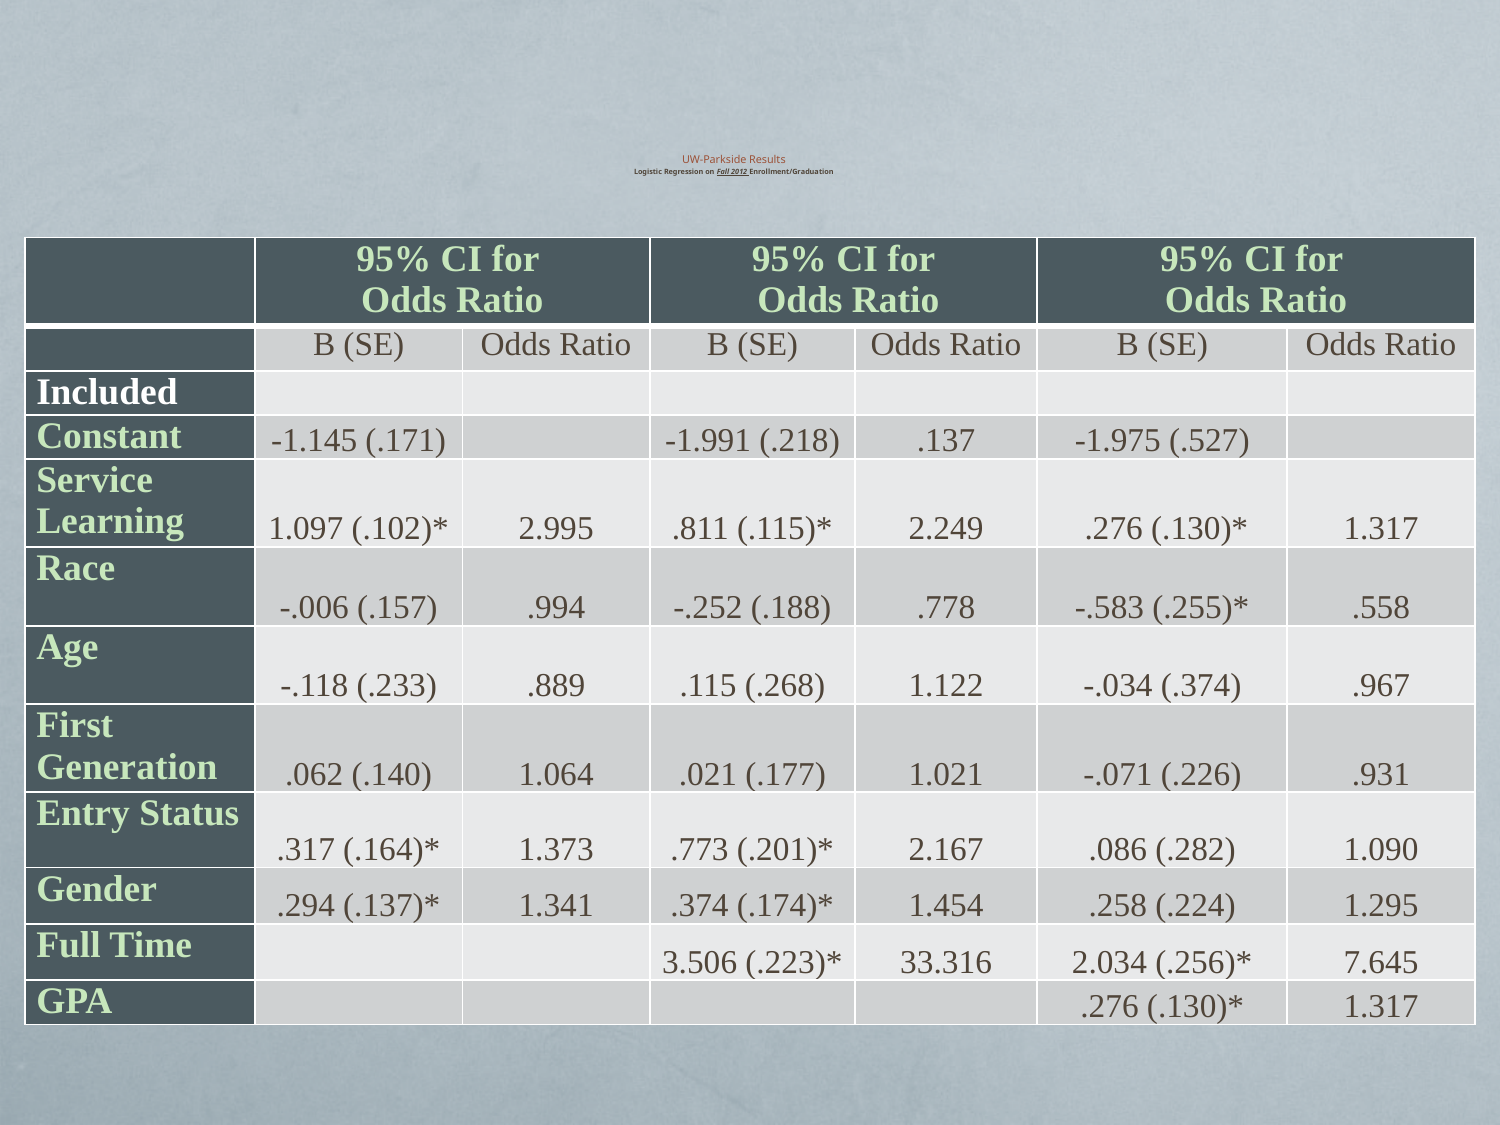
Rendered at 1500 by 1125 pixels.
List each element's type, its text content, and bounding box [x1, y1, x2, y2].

table_cell 2.995 [463, 460, 649, 546]
table_cell Included [26, 372, 254, 414]
table_cell .137 [856, 416, 1036, 458]
table_cell .086 (.282) [1038, 793, 1286, 867]
table_cell .558 [1288, 548, 1474, 625]
table_cell 1.341 [463, 868, 649, 923]
table_cell B (SE) [651, 329, 854, 370]
table_cell .276 (.130)* [1038, 981, 1286, 1024]
table_cell [463, 925, 649, 979]
table_cell .062 (.140) [256, 705, 462, 791]
table_cell 1.122 [856, 627, 1036, 703]
table_cell 1.317 [1288, 981, 1474, 1024]
table_cell GPA [26, 981, 254, 1024]
table_cell 2.034 (.256)* [1038, 925, 1286, 979]
table_cell [256, 925, 462, 979]
table_cell 1.295 [1288, 868, 1474, 923]
table_cell [856, 372, 1036, 414]
table_cell .931 [1288, 705, 1474, 791]
table_cell .317 (.164)* [256, 793, 462, 867]
table_cell 7.645 [1288, 925, 1474, 979]
table_cell .994 [463, 548, 649, 625]
table_cell -.252 (.188) [651, 548, 854, 625]
table_cell Gender [26, 868, 254, 923]
table_cell [651, 981, 854, 1024]
table_cell [1038, 372, 1286, 414]
table_cell Entry Status [26, 793, 254, 867]
table_cell -.006 (.157) [256, 548, 462, 625]
table_cell [463, 416, 649, 458]
title UW-Parkside Results Logistic Regression on Fall 2012 Enrollment/Graduation [37, 24, 1431, 185]
table_header 95% CI for Odds Ratio [1038, 238, 1474, 323]
table_cell 1.373 [463, 793, 649, 867]
table_cell [256, 372, 462, 414]
table_cell [856, 981, 1036, 1024]
table_cell .115 (.268) [651, 627, 854, 703]
table_cell B (SE) [256, 329, 462, 370]
table_cell 1.317 [1288, 460, 1474, 546]
table_cell 2.167 [856, 793, 1036, 867]
table_cell [463, 981, 649, 1024]
table_cell 1.090 [1288, 793, 1474, 867]
table_cell Odds Ratio [856, 329, 1036, 370]
table_cell [1288, 372, 1474, 414]
table_cell Race [26, 548, 254, 625]
table_header 95% CI for Odds Ratio [256, 238, 649, 323]
table_cell [651, 372, 854, 414]
table_cell 1.097 (.102)* [256, 460, 462, 546]
table_cell -1.975 (.527) [1038, 416, 1286, 458]
table_cell .889 [463, 627, 649, 703]
table_cell 3.506 (.223)* [651, 925, 854, 979]
table_cell 1.454 [856, 868, 1036, 923]
table_header [26, 238, 254, 323]
table_cell .021 (.177) [651, 705, 854, 791]
table_cell Age [26, 627, 254, 703]
table_cell Service Learning [26, 460, 254, 546]
table_cell -1.145 (.171) [256, 416, 462, 458]
table_cell -.118 (.233) [256, 627, 462, 703]
table_cell .967 [1288, 627, 1474, 703]
table_cell .258 (.224) [1038, 868, 1286, 923]
table_cell .773 (.201)* [651, 793, 854, 867]
table_cell First Generation [26, 705, 254, 791]
table_cell .276 (.130)* [1038, 460, 1286, 546]
table_cell Full Time [26, 925, 254, 979]
table_cell B (SE) [1038, 329, 1286, 370]
table_cell -.071 (.226) [1038, 705, 1286, 791]
table_cell 1.064 [463, 705, 649, 791]
table_cell [26, 329, 254, 370]
table_cell -.034 (.374) [1038, 627, 1286, 703]
table_cell .374 (.174)* [651, 868, 854, 923]
table_cell [1288, 416, 1474, 458]
table_cell Odds Ratio [463, 329, 649, 370]
table_cell [463, 372, 649, 414]
table_cell .778 [856, 548, 1036, 625]
table_cell 1.021 [856, 705, 1036, 791]
table_cell .811 (.115)* [651, 460, 854, 546]
table_cell 2.249 [856, 460, 1036, 546]
table_cell -.583 (.255)* [1038, 548, 1286, 625]
table_cell 33.316 [856, 925, 1036, 979]
table_cell .294 (.137)* [256, 868, 462, 923]
table_cell Odds Ratio [1288, 329, 1474, 370]
table_cell Constant [26, 416, 254, 458]
table_cell -1.991 (.218) [651, 416, 854, 458]
table_cell [256, 981, 462, 1024]
table_header 95% CI for Odds Ratio [651, 238, 1036, 323]
